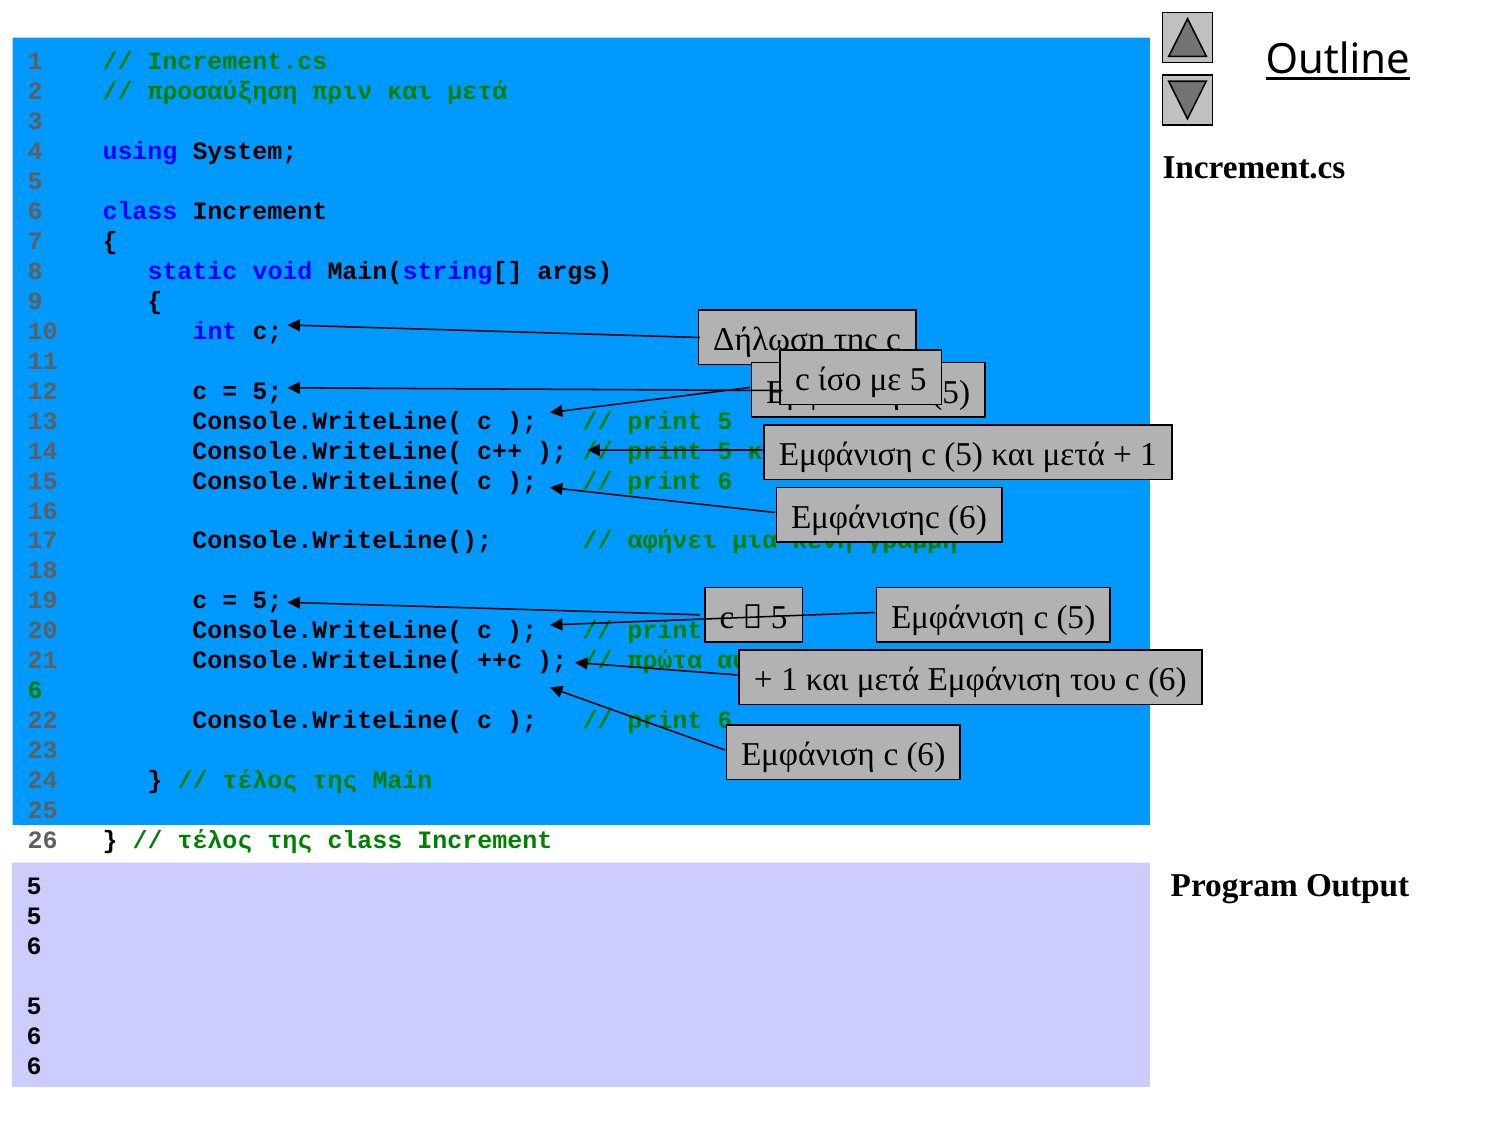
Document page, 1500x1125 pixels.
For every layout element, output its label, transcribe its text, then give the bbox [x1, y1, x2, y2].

subtitle 1 // Increment.cs 2 // προσαύξηση πριν και μετά 3 4 using System; 5 6 class Increment 7 { 8 static void Main(string[] args) 9 { 10 int c; 11 12 c = 5; 13 Console.WriteLine( c ); // print 5 14 Console.WriteLine( c++ ); // print 5 και μετά αύξηση 15 Console.WriteLine( c ); // print 6 16 17 Console.WriteLine(); // αφήνει μια κενή γραμμή 18 19 c = 5; 20 Console.WriteLine( c ); // print 5 21 Console.WriteLine( ++c ); // πρώτα αυξάνει τιμή και μετά print 6 22 Console.WriteLine( c ); // print 6 23 24 } // τέλος της Main 25 26 } // τέλος της class Increment [12, 37, 1150, 825]
text_box 5 5 6 5 6 6 [11, 862, 1150, 1087]
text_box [287, 309, 918, 349]
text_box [549, 687, 962, 782]
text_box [287, 349, 944, 407]
title Increment.cs Program Output [1162, 137, 1500, 1038]
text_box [574, 649, 1204, 707]
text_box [549, 487, 1004, 545]
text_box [549, 587, 1112, 645]
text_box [549, 362, 987, 420]
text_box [287, 587, 547, 645]
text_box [587, 424, 1175, 482]
